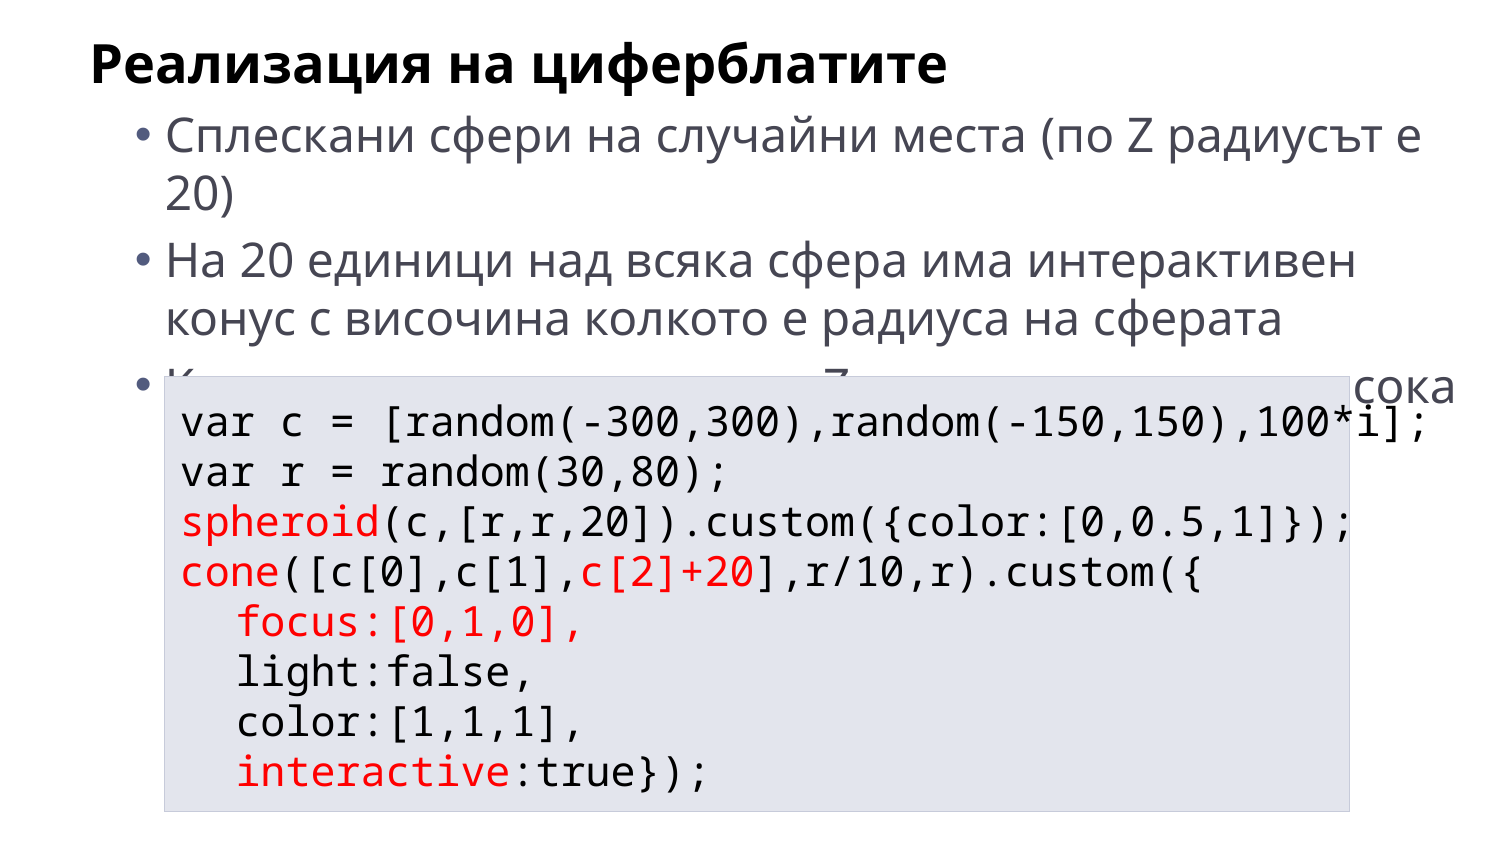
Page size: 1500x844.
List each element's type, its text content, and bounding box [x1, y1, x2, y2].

text_box var c = [random(-300,300),random(-150,150),100*i]; var r = random(30,80); spheroid(c,[r,r,20]).custom({color:[0,0.5,1]}); cone([c[0],c[1],c[2]+20],r/10,r).custom({ focus:[0,1,0], light:false, color:[1,1,1], interactive:true}); [164, 376, 1350, 812]
list Реализация на циферблатите Сплескани сфери на случайни места (по Z радиусът е 20) На 20 единици над всяка сфера има интерактивен конус с височина колкото е радиуса на сферата Конусът не е изправен към Z, а е ориентиран в посока Y [75, 21, 1475, 835]
